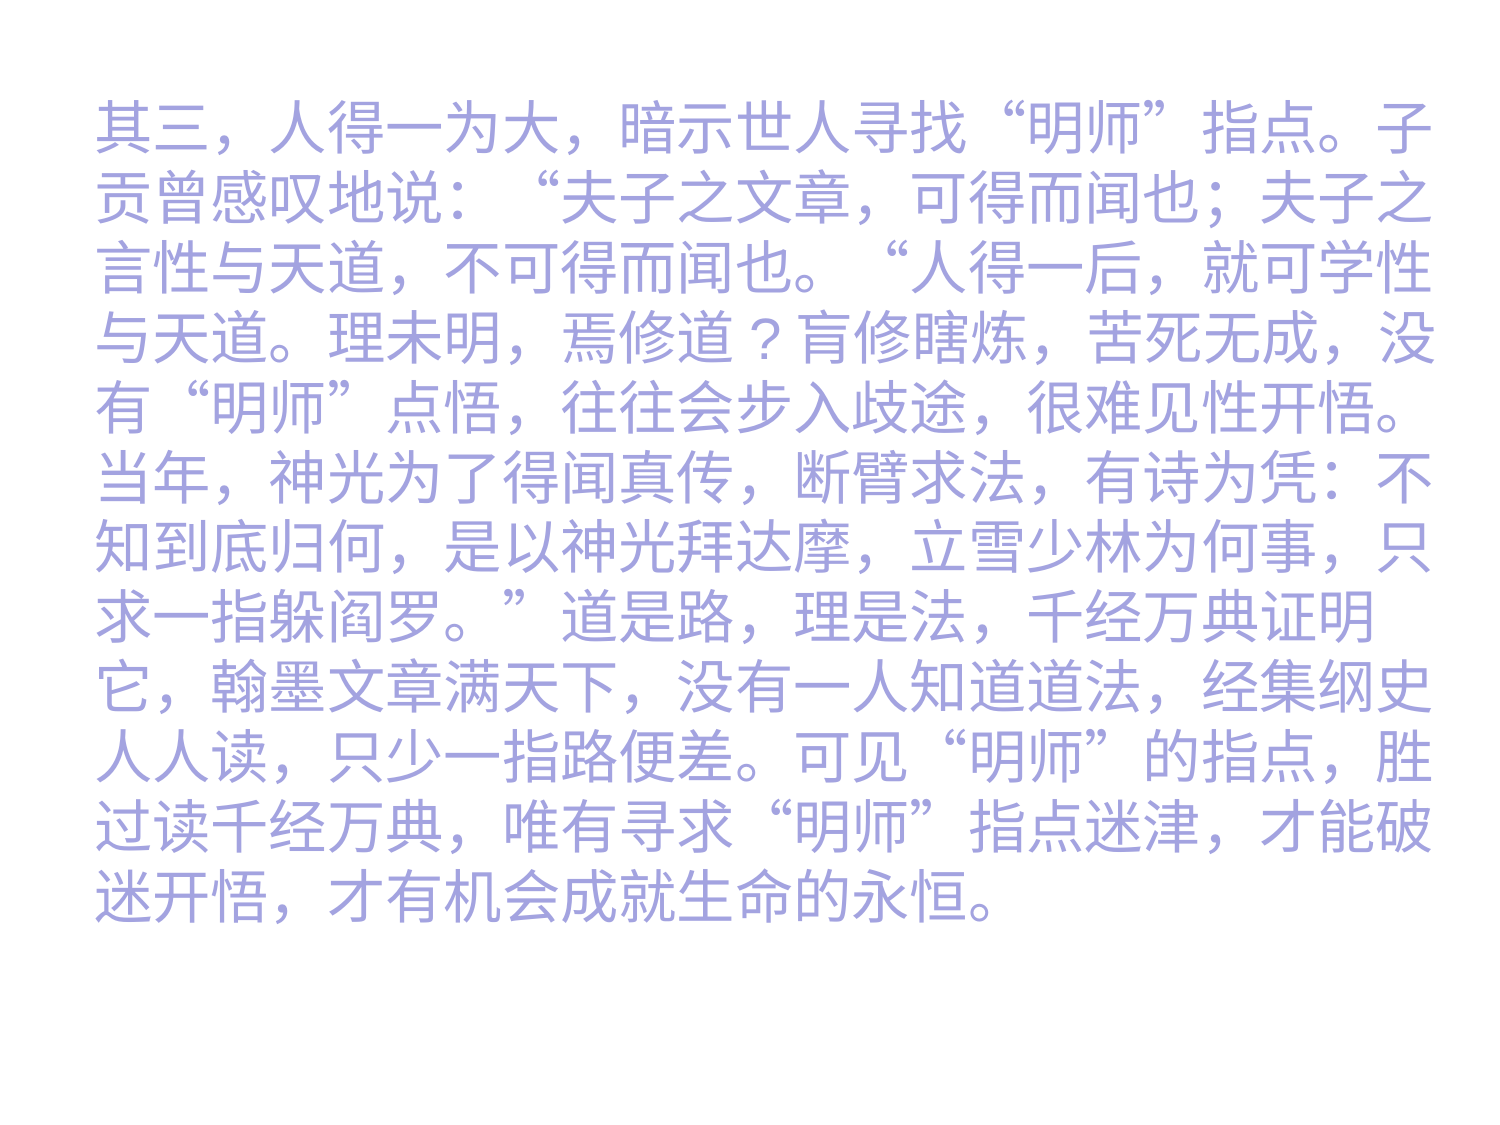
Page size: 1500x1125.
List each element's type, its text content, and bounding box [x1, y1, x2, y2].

text_box 其三，人得一为大，暗示世人寻找“明师”指点。子贡曾感叹地说：“夫子之文章，可得而闻也；夫子之言性与天道，不可得而闻也。“人得一后，就可学性与天道。理未明，焉修道?肓修瞎炼，苦死无成，没有“明师”点悟，往往会步入歧途，很难见性开悟。当年，神光为了得闻真传，断臂求法，有诗为凭：不知到底归何，是以神光拜达摩，立雪少林为何事，只求一指躲阎罗。”道是路，理是法，千经万典证明它，翰墨文章满天下，没有一人知道道法，经集纲史人人读，只少一指路便差。可见“明师”的指点，胜过读千经万典，唯有寻求“明师”指点迷津，才能破迷开悟，才有机会成就生命的永恒。 [79, 83, 1470, 1008]
